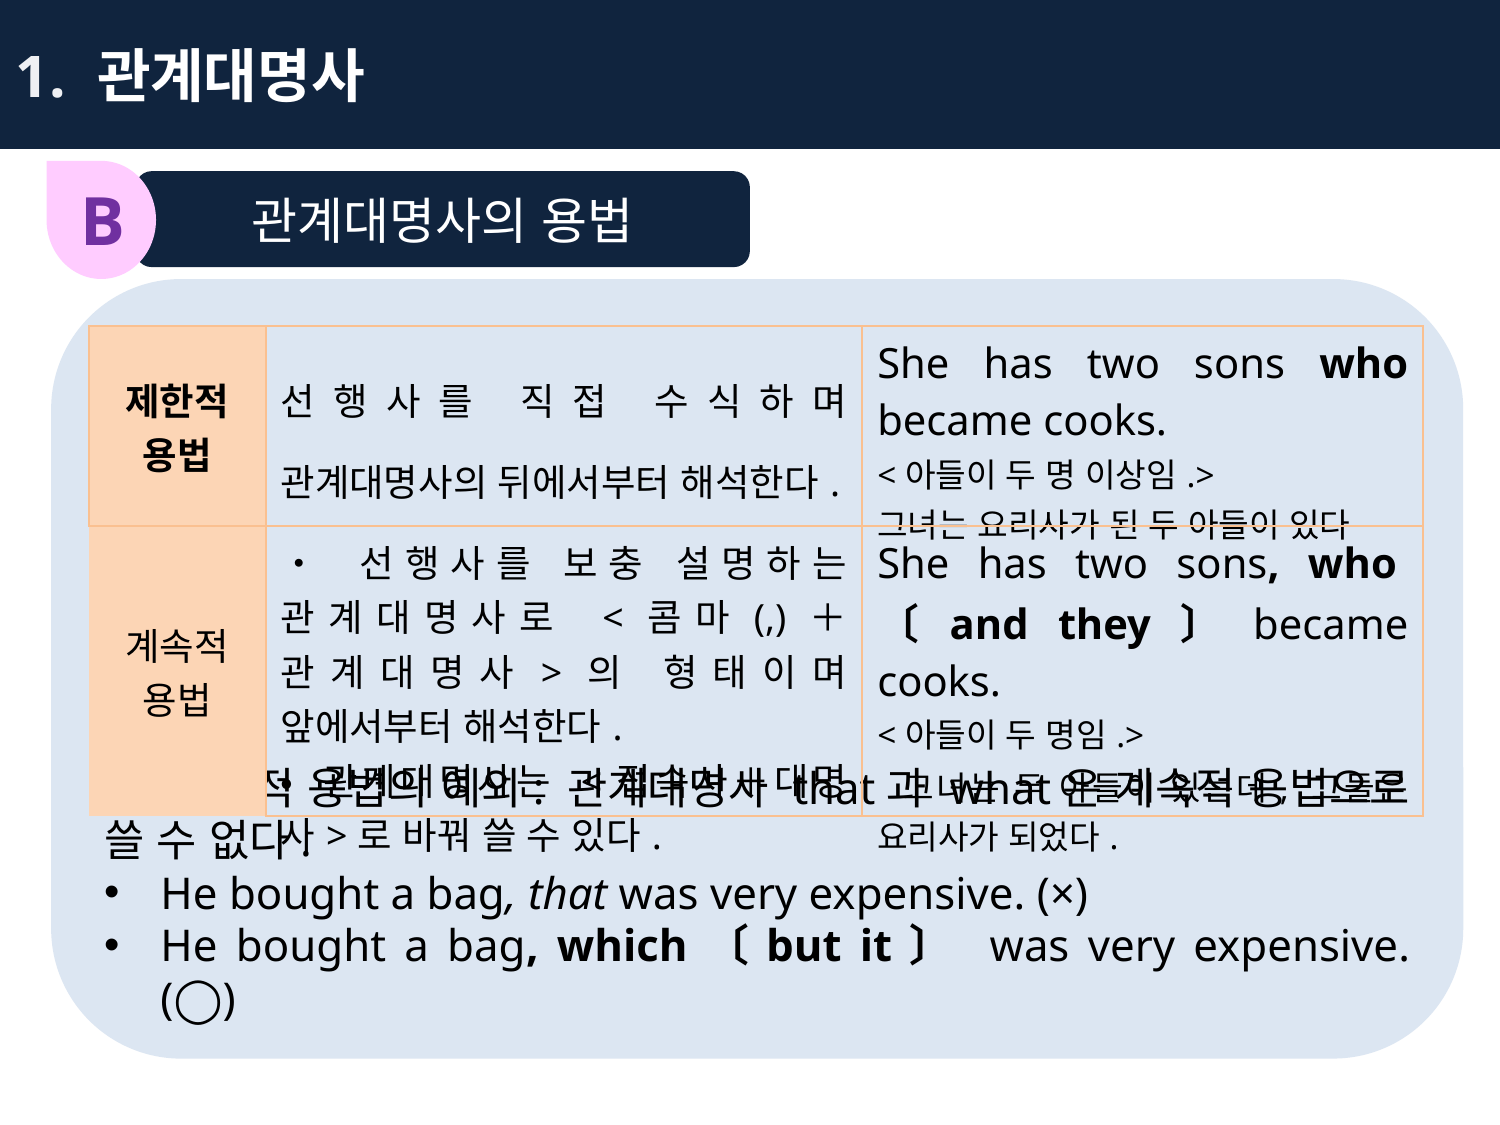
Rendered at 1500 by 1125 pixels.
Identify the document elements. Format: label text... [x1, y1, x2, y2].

table_cell 계속적 용법 [89, 527, 265, 816]
text_box B [65, 171, 137, 266]
table_header 제한적 용법 [90, 327, 265, 525]
table_cell • 선행사를 보충 설명하는 관계대명사로 <콤마(,)＋관계대명사>의 형태이며 앞에서부터 해석한다. • 관계대명사는 <접속사＋대명사>로 바꿔 쓸 수 있다. [267, 527, 861, 815]
table_header 선행사를 직접 수식하며 관계대명사의 뒤에서부터 해석한다. [267, 327, 861, 525]
text_box cf. 계속적 용법의 예외: 관계대명사 that과 what은 계속적 용법으로 쓸 수 없다. He bought a bag, that was very expensive. (×) He bought a bag, which〔but it〕 was very expensive. (◯) [49, 276, 1466, 1061]
text_box 1. 관계대명사 [0, 0, 1500, 151]
table_cell She has two sons, who〔and they〕became cooks. <아들이 두 명임.> 그녀는 두 아들이 있는데, 그들은 요리사가 되었다. [863, 527, 1422, 815]
table_header She has two sons who became cooks. <아들이 두 명 이상임.> 그녀는 요리사가 된 두 아들이 있다 [863, 327, 1422, 525]
text_box 관계대명사의 용법 [139, 169, 752, 270]
text_box [44, 158, 159, 282]
